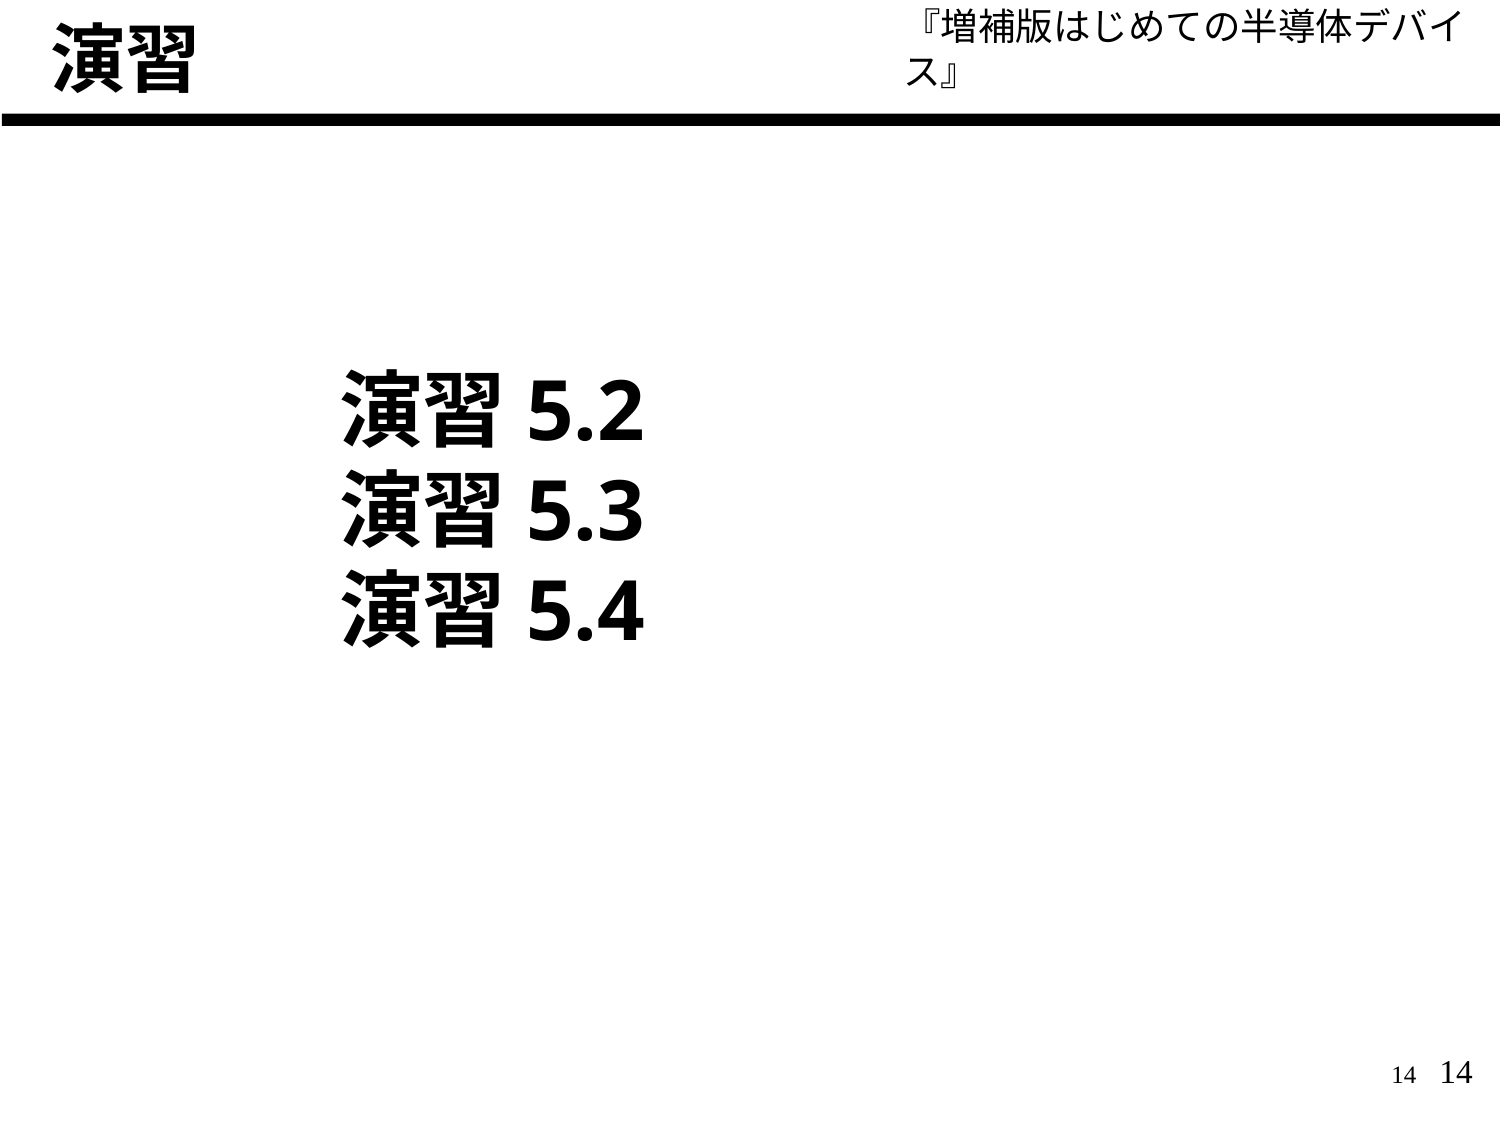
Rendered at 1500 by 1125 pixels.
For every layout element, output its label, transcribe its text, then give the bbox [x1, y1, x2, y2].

title 演習 [50, 19, 1426, 102]
text_box 『増補版はじめての半導体デバイス』 [888, 0, 1495, 101]
text_box 14 [1175, 1042, 1488, 1118]
text_box 演習5.2 演習5.3 演習5.4 [324, 349, 786, 665]
